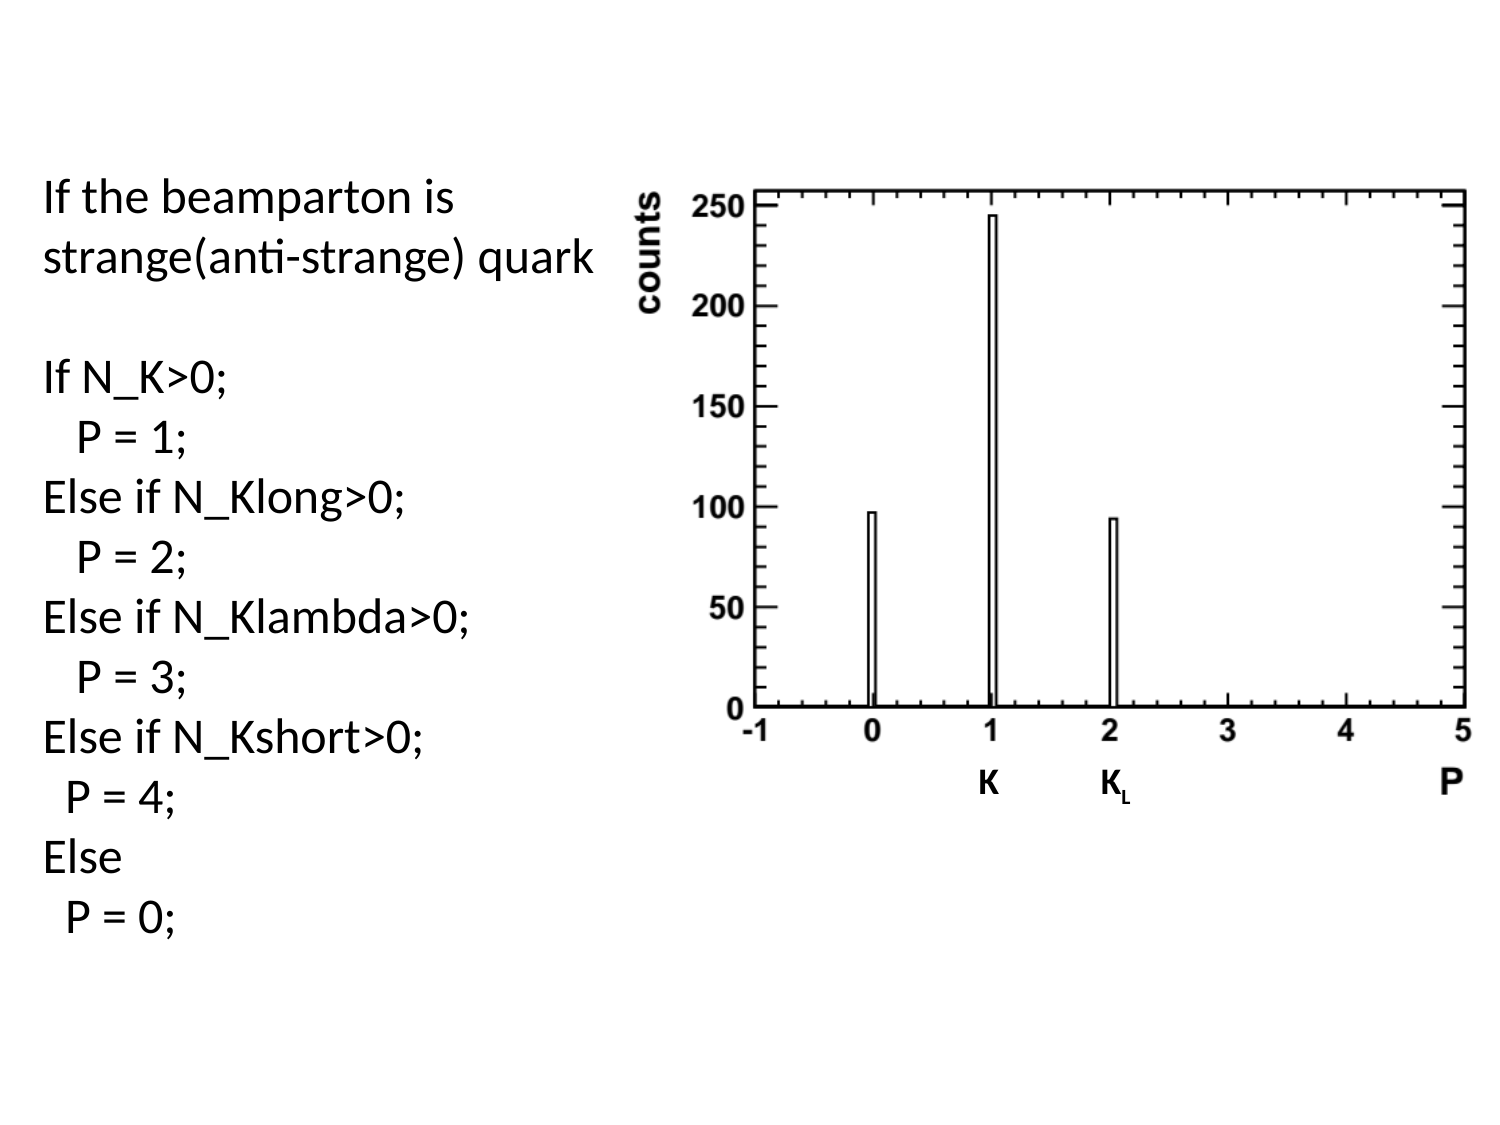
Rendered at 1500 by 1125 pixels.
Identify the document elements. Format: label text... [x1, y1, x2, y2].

picture [602, 123, 1484, 809]
text_box If the beamparton is strange(anti-strange) quark If N_K>0; P = 1; Else if N_Klong>0; P = 2; Else if N_Klambda>0; P = 3; Else if N_Kshort>0; P = 4; Else P = 0; [27, 156, 678, 952]
